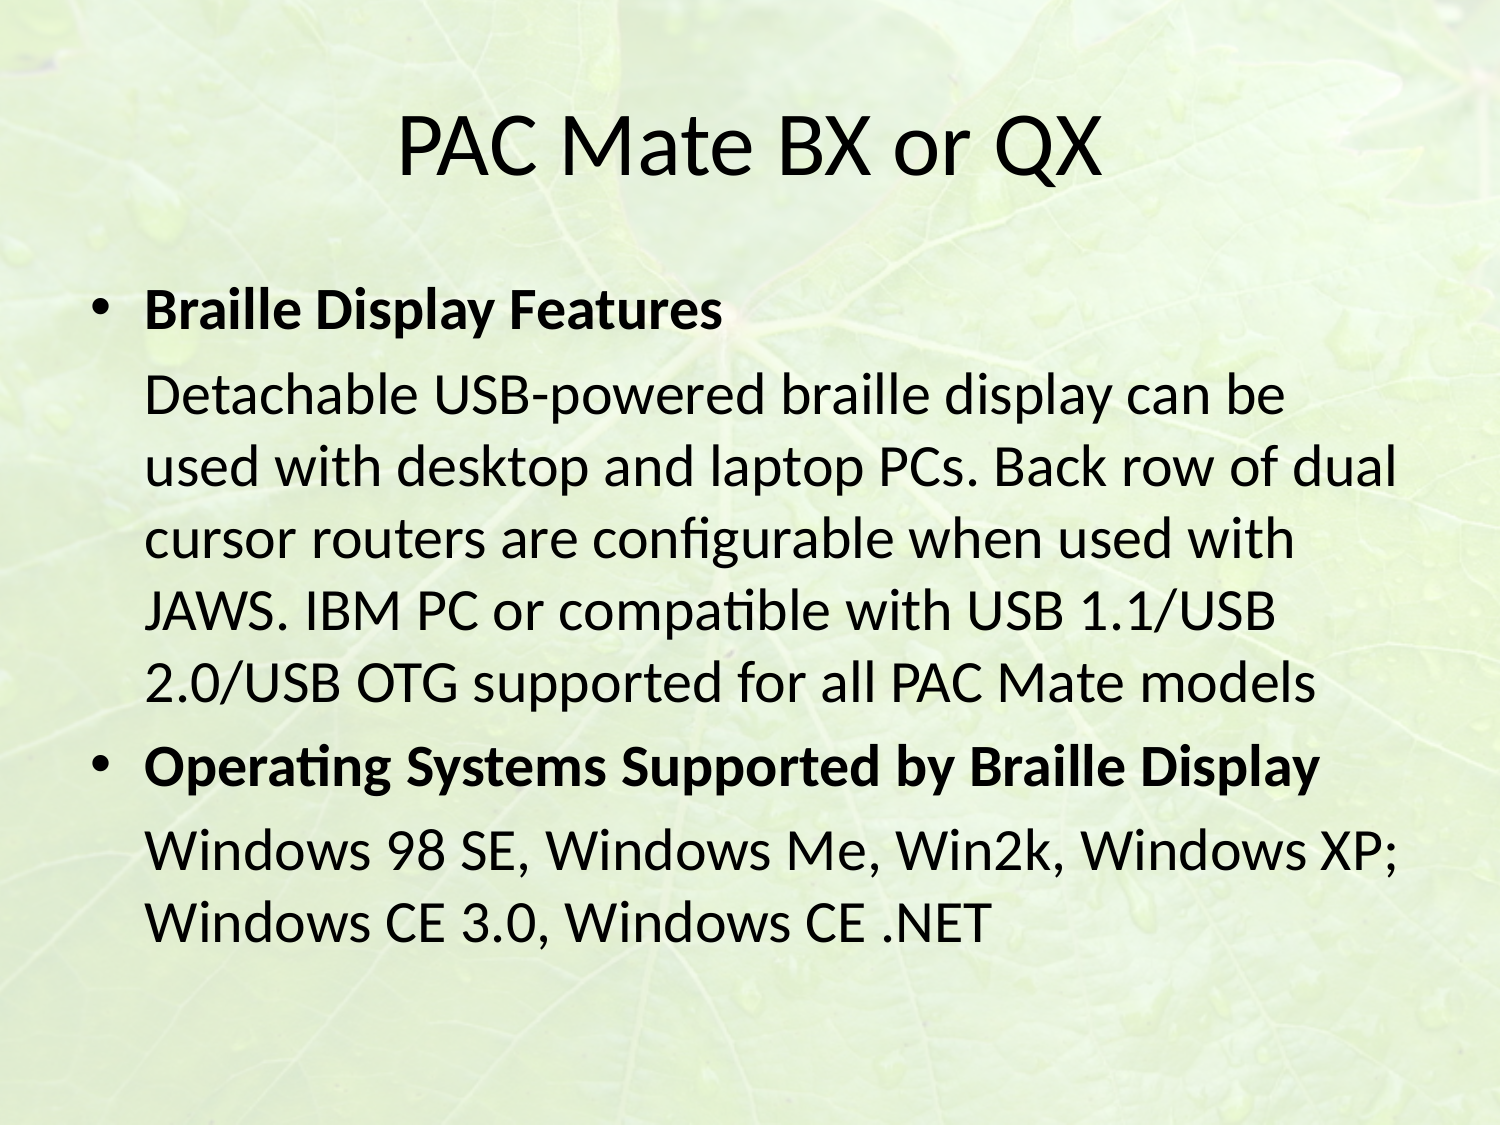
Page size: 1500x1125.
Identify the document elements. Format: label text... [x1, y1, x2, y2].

title PAC Mate BX or QX [75, 45, 1425, 233]
list Braille Display Features Detachable USB-powered braille display can be used with desktop and laptop PCs. Back row of dual cursor routers are configurable when used with JAWS. IBM PC or compatible with USB 1.1/USB 2.0/USB OTG supported for all PAC Mate models Operating Systems Supported by Braille Display Windows 98 SE, Windows Me, Win2k, Windows XP; Windows CE 3.0, Windows CE .NET [75, 262, 1425, 1005]
